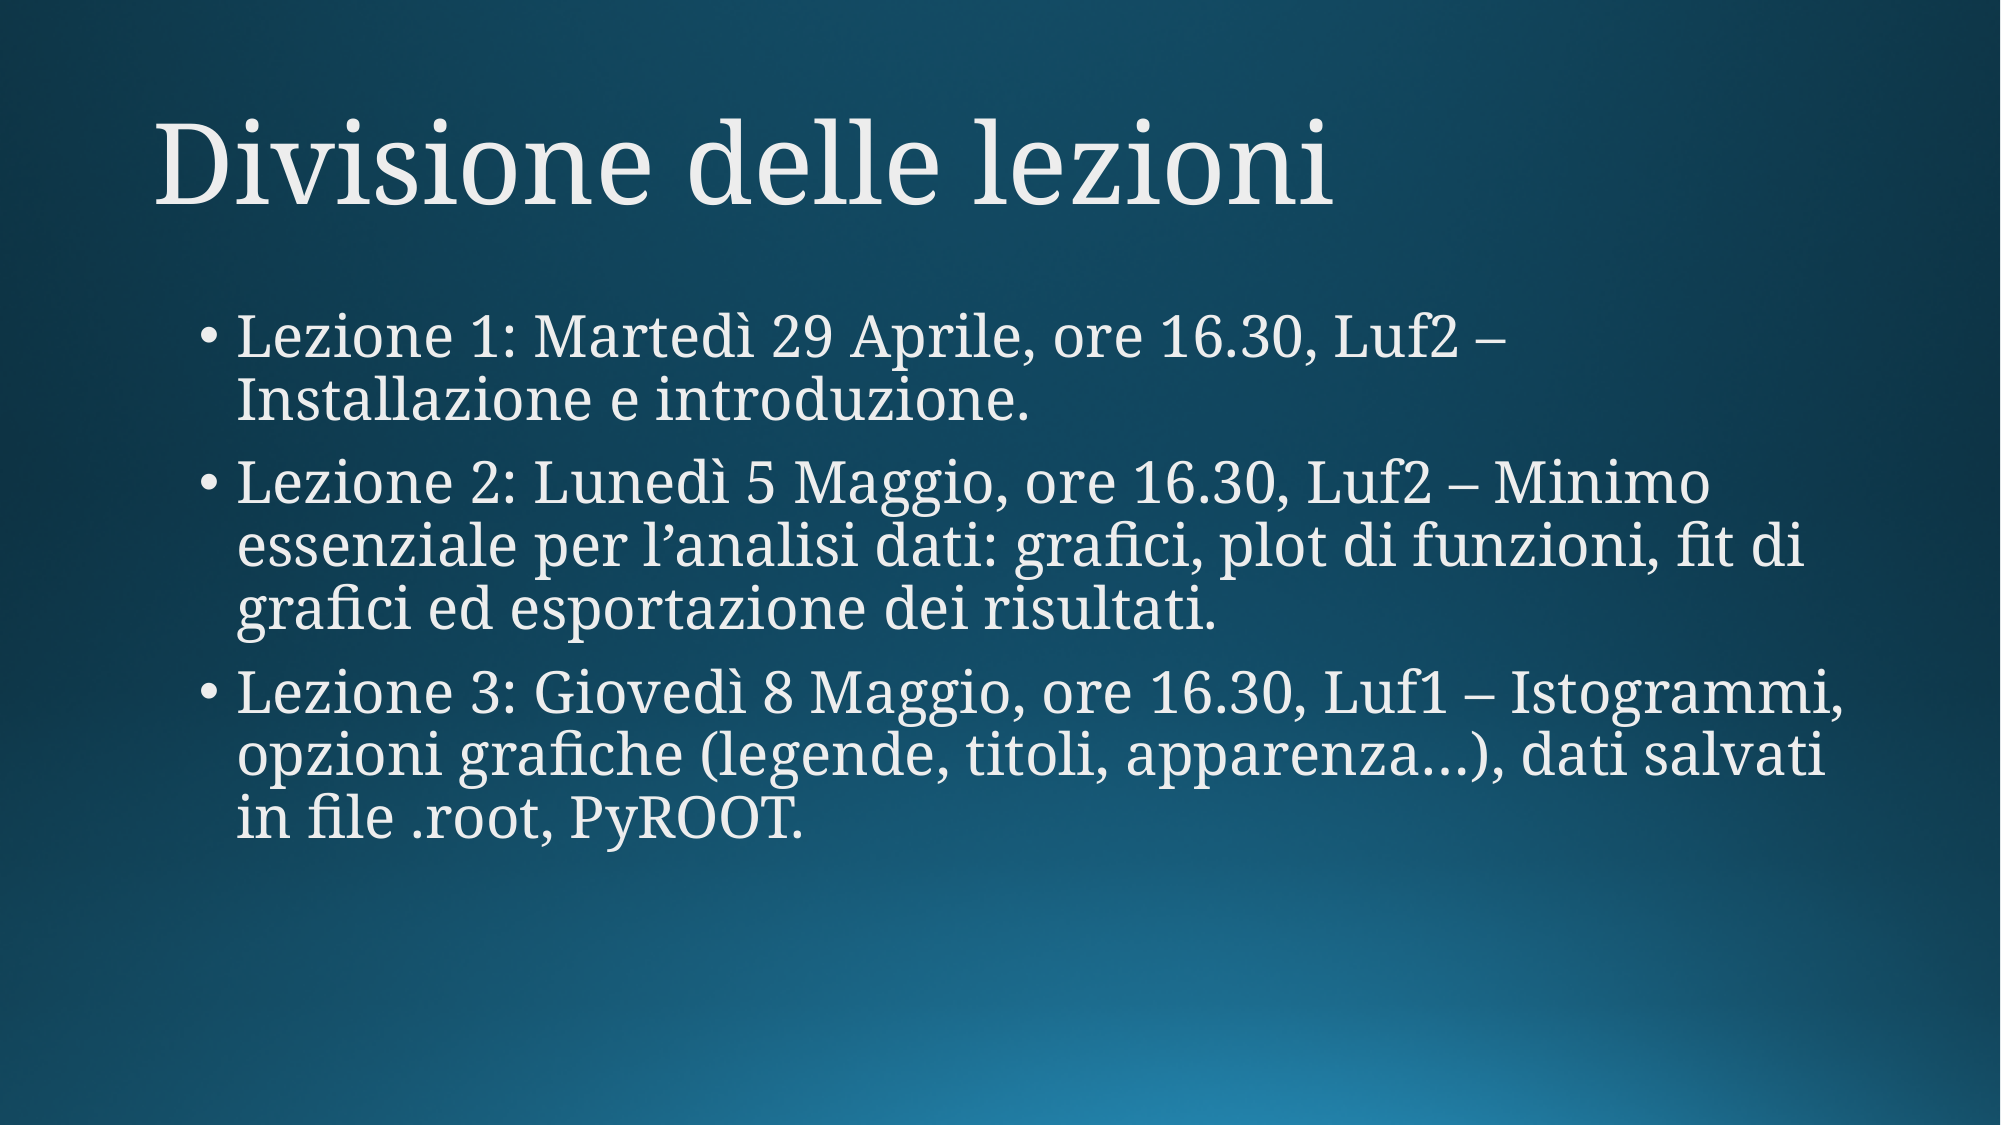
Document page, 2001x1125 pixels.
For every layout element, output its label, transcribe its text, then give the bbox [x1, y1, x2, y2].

list Lezione 1: Martedì 29 Aprile, ore 16.30, Luf2 – Installazione e introduzione. Lezione 2: Lunedì 5 Maggio, ore 16.30, Luf2 – Minimo essenziale per l’analisi dati: grafici, plot di funzioni, fit di grafici ed esportazione dei risultati. Lezione 3: Giovedì 8 Maggio, ore 16.30, Luf1 – Istogrammi, opzioni grafiche (legende, titoli, apparenza…), dati salvati in file .root, PyROOT. [183, 299, 1863, 1014]
picture [0, 0, 2001, 1125]
title Divisione delle lezioni [137, 59, 1863, 278]
